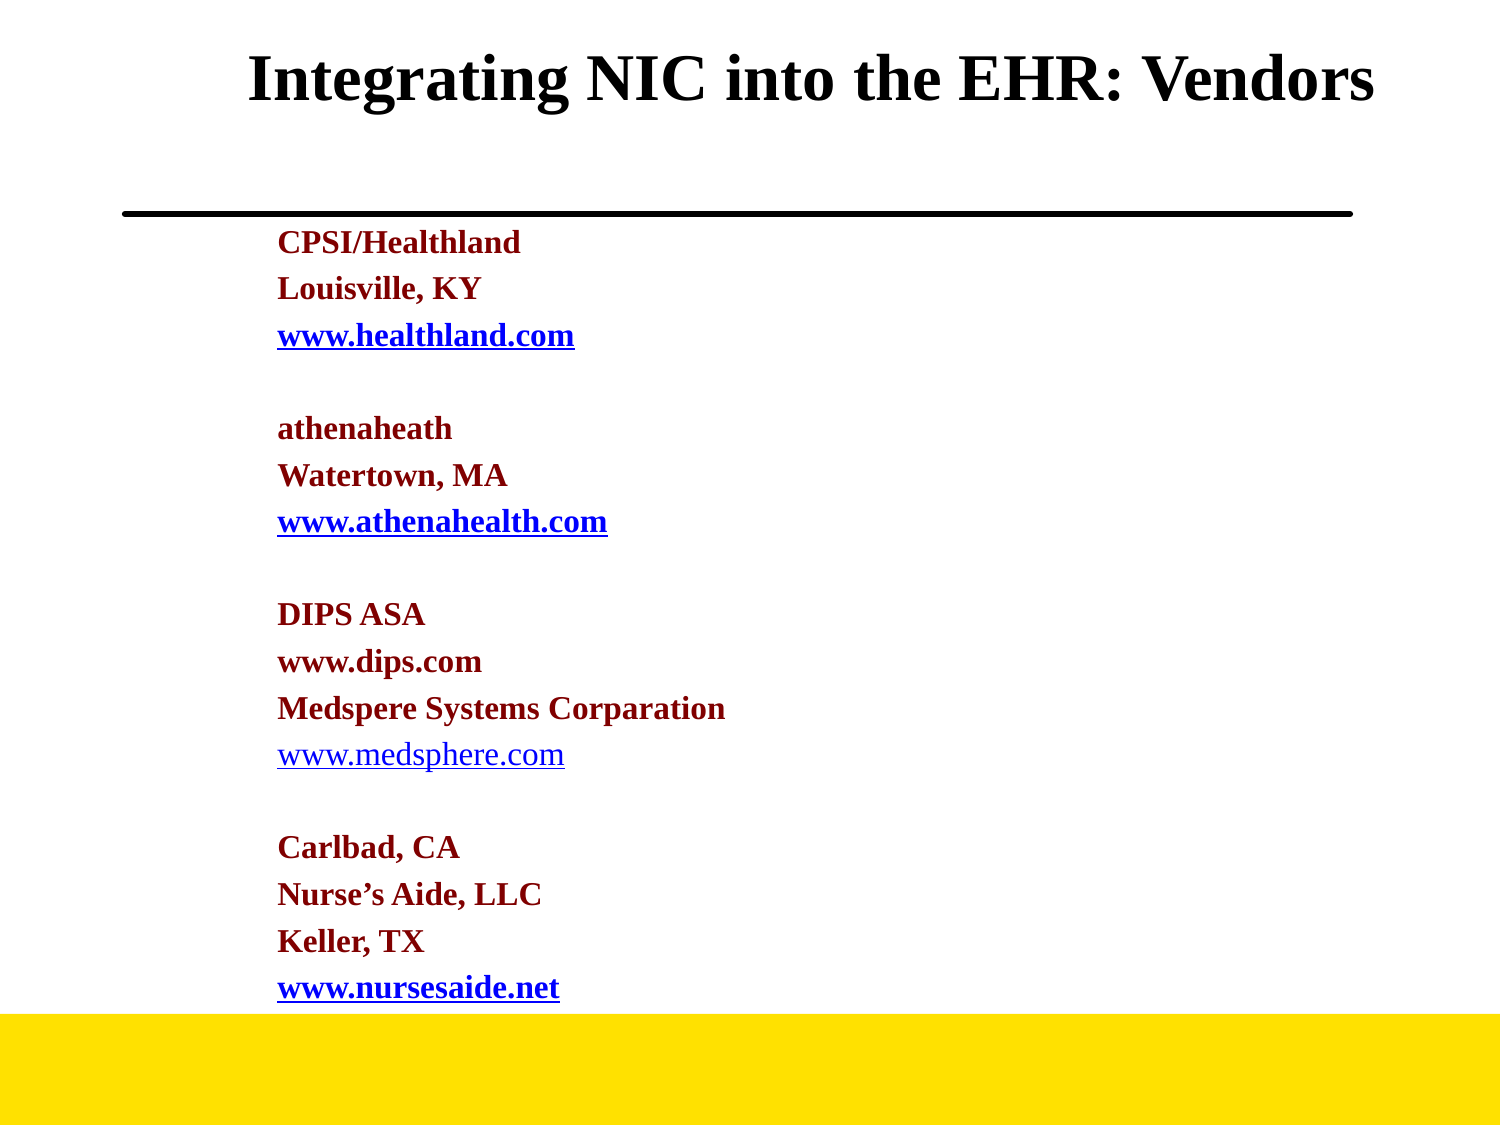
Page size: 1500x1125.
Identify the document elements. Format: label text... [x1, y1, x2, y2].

title Integrating NIC into the EHR: Vendors [200, 27, 1425, 121]
list CPSI/Healthland Louisville, KY www.healthland.com athenaheath Watertown, MA www.athenahealth.com DIPS ASA www.dips.com Medspere Systems Corparation www.medsphere.com Carlbad, CA Nurse’s Aide, LLC Keller, TX www.nursesaide.net [262, 212, 1163, 859]
